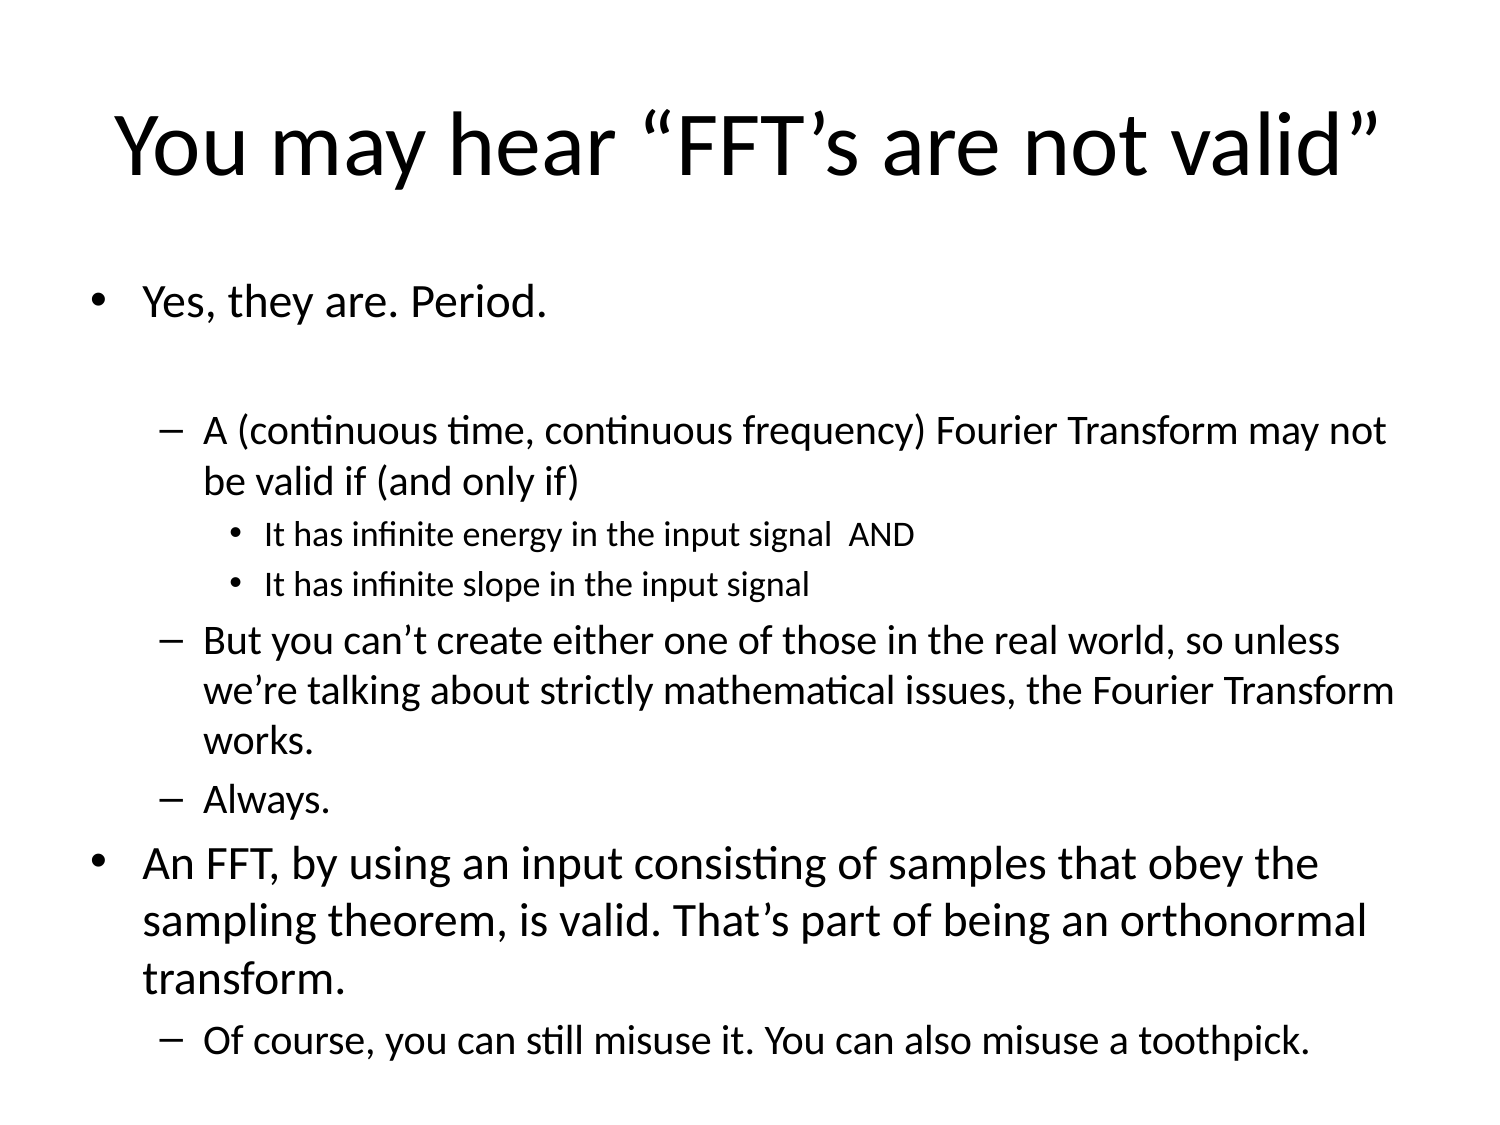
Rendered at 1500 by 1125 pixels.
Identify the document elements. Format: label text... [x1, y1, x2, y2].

list Yes, they are. Period. A (continuous time, continuous frequency) Fourier Transform may not be valid if (and only if) It has infinite energy in the input signal AND It has infinite slope in the input signal But you can’t create either one of those in the real world, so unless we’re talking about strictly mathematical issues, the Fourier Transform works. Always. An FFT, by using an input consisting of samples that obey the sampling theorem, is valid. That’s part of being an orthonormal transform. Of course, you can still misuse it. You can also misuse a toothpick. [75, 262, 1425, 1075]
title You may hear “FFT’s are not valid” [75, 45, 1425, 233]
